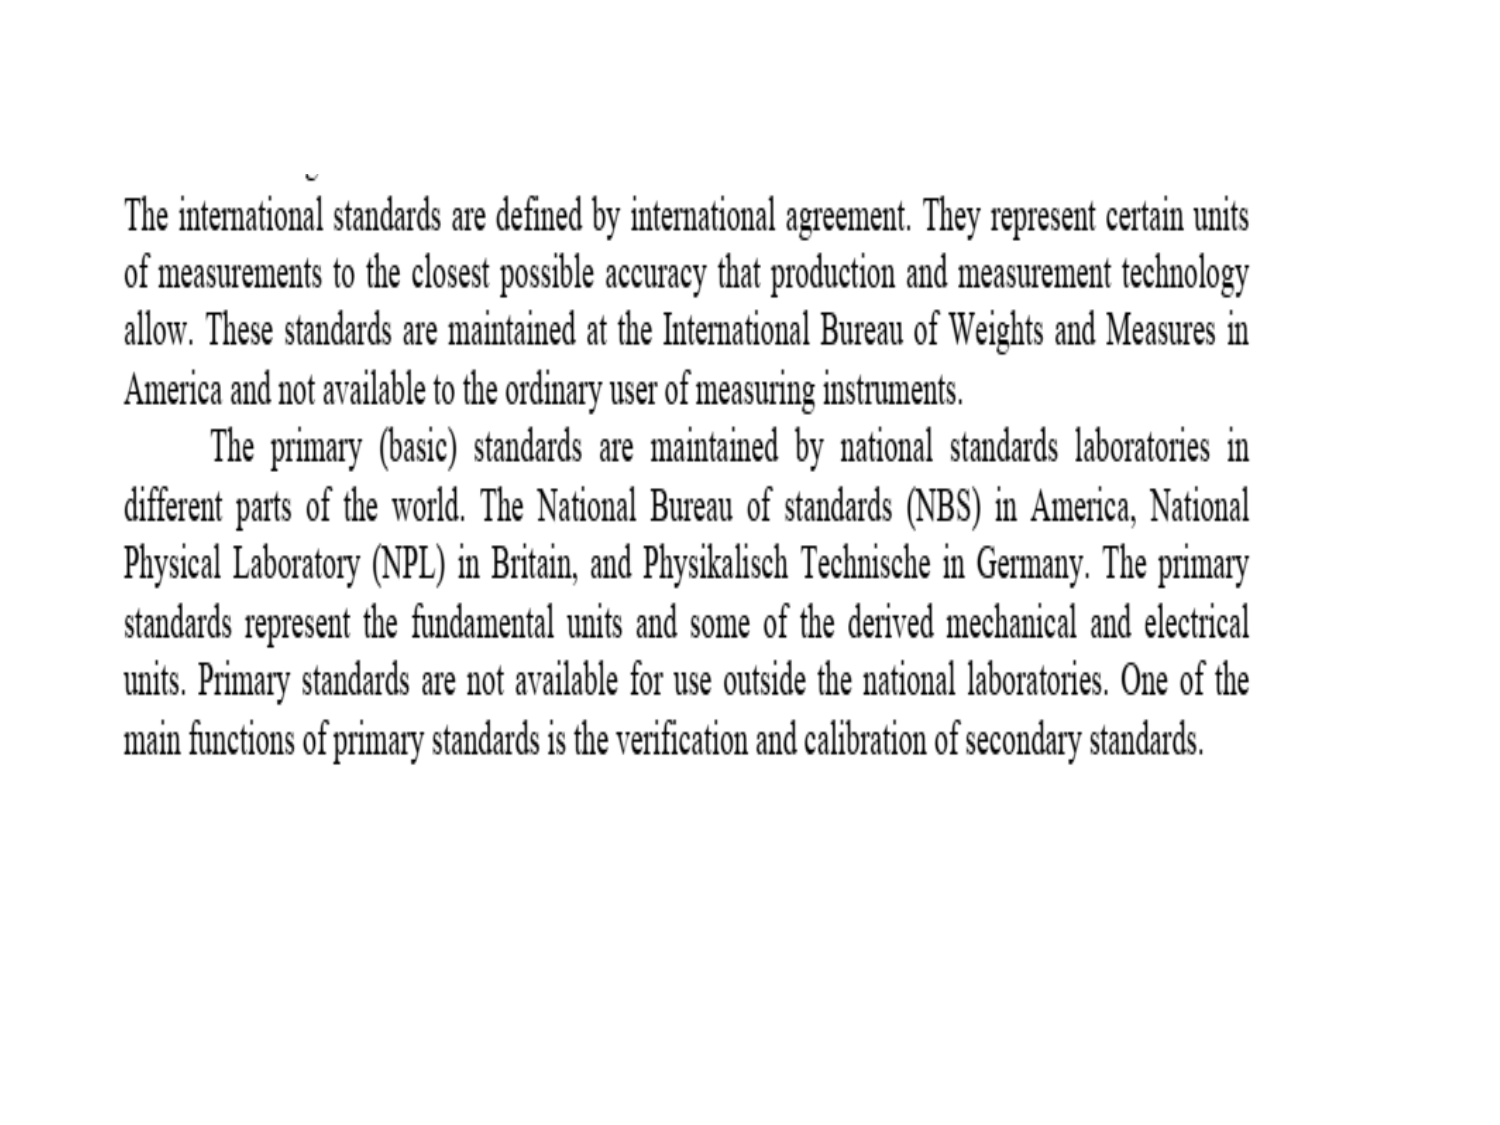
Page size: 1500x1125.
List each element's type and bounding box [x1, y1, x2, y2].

list [87, 174, 1326, 776]
